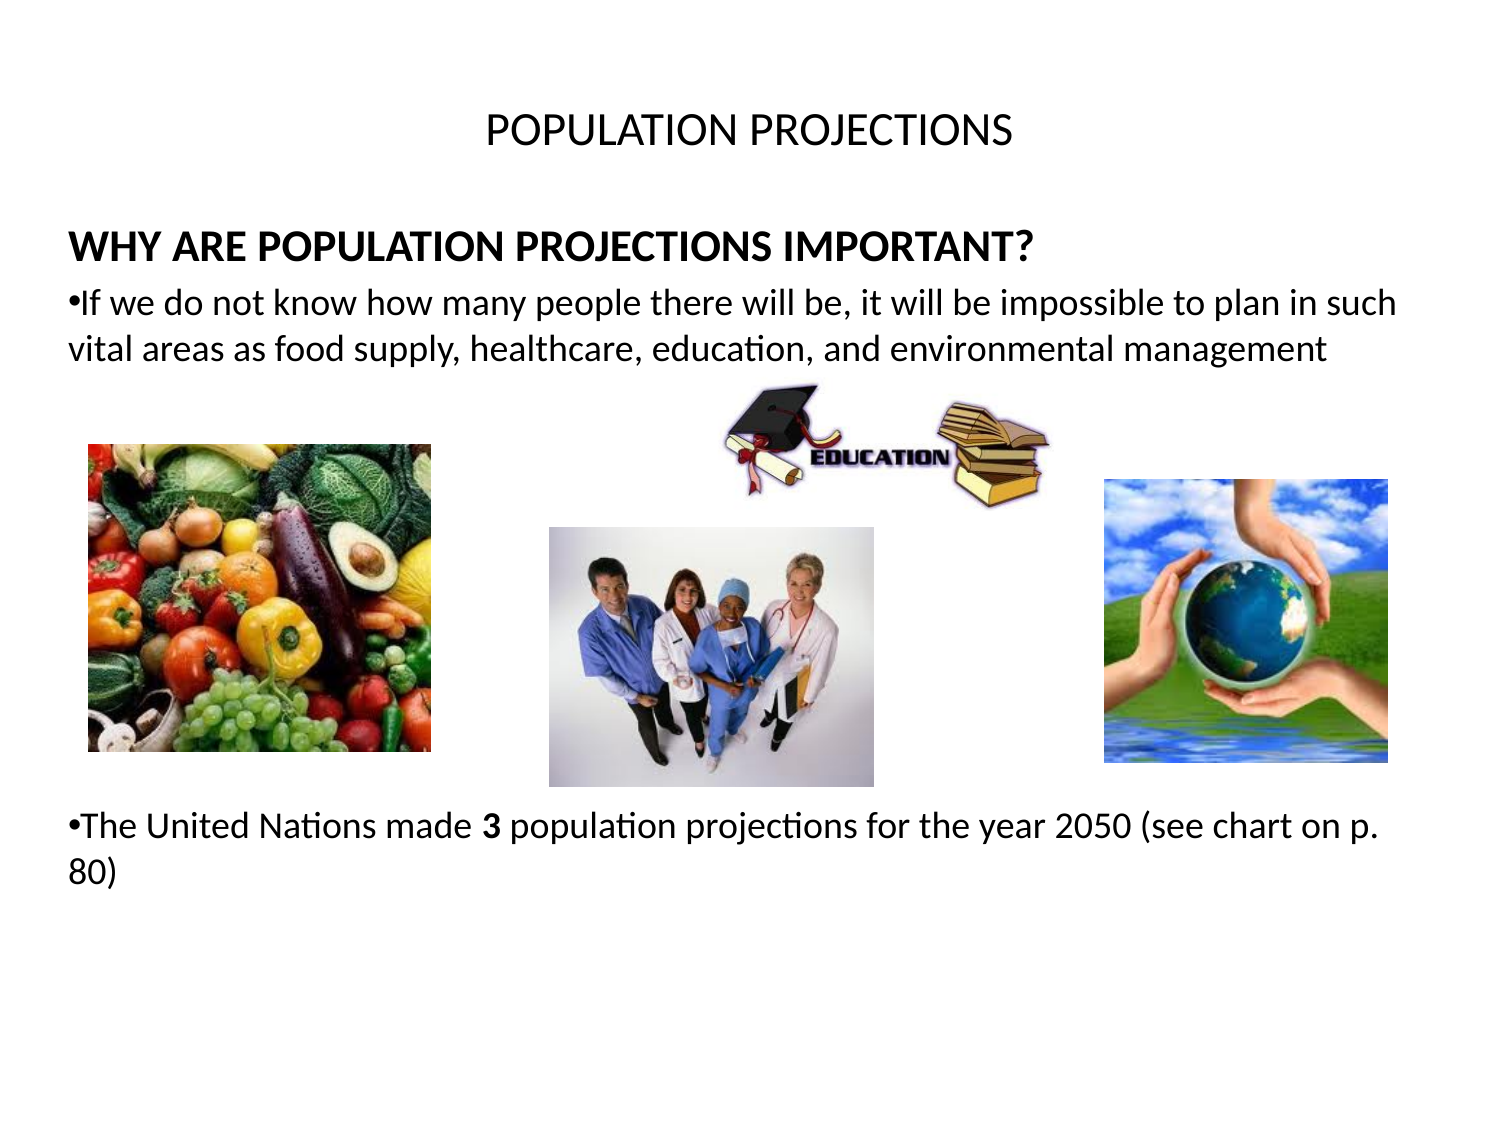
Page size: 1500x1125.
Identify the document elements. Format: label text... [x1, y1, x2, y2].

picture [548, 526, 874, 788]
picture [88, 444, 431, 752]
title POPULATION PROJECTIONS [112, 90, 1388, 208]
picture [702, 361, 1054, 513]
subtitle WHY ARE POPULATION PROJECTIONS IMPORTANT? If we do not know how many people there will be, it will be impossible to plan in such vital areas as food supply, healthcare, education, and environmental management The United Nations made 3 population projections for the year 2050 (see chart on p. 80) [53, 208, 1424, 929]
picture [1104, 479, 1388, 763]
